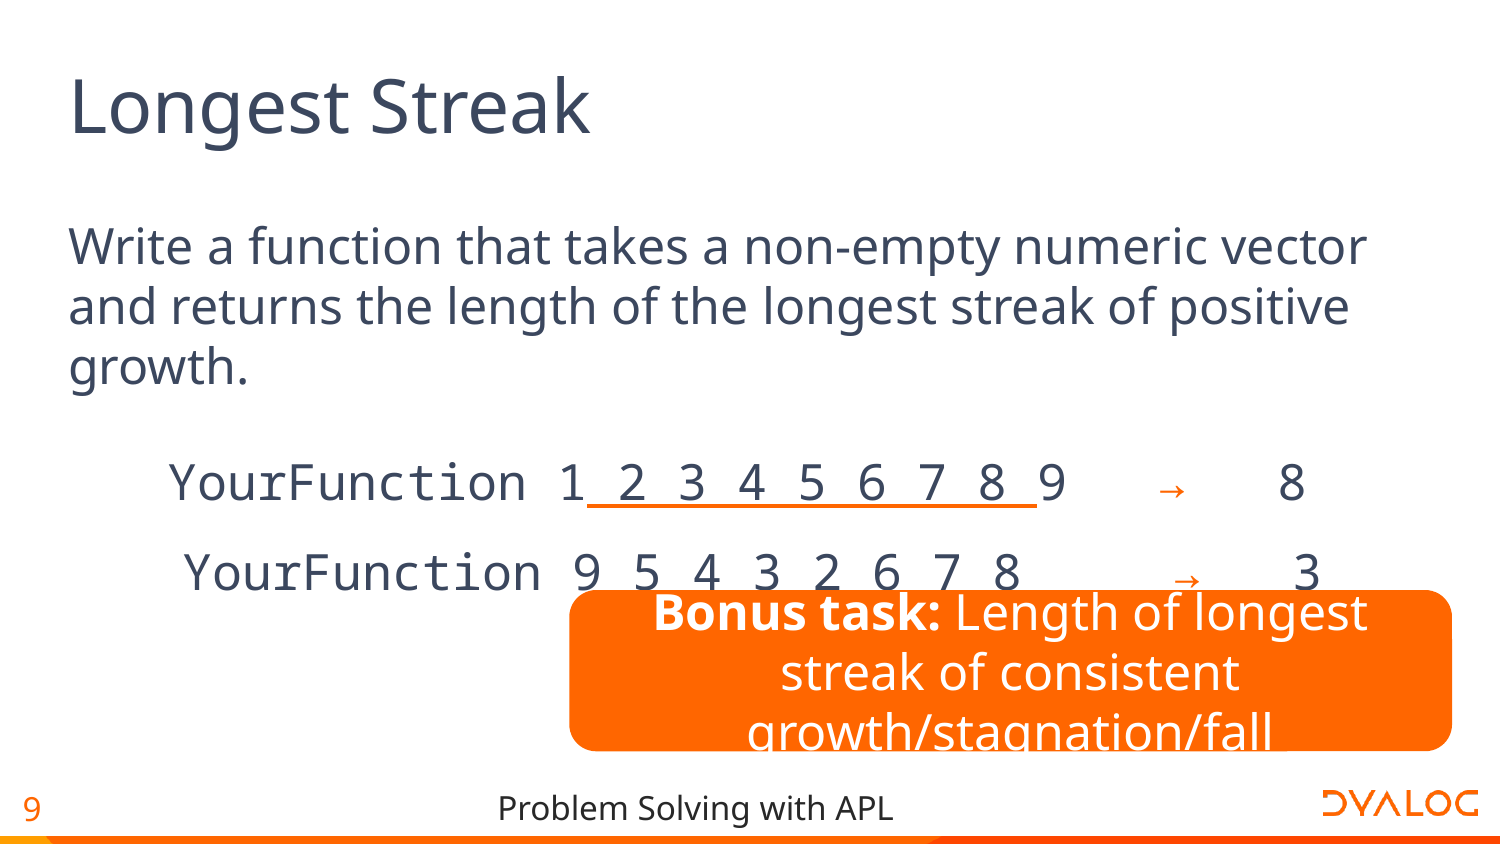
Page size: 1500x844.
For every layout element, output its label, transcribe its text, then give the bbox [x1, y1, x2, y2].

picture [0, 836, 1500, 844]
text_box Bonus task: Length of longest streak of consistent growth/stagnation/fall [567, 587, 1455, 754]
picture [1323, 790, 1478, 816]
list Write a function that takes a non-empty numeric vector and returns the length of the longest streak of positive growth. YourFunction 1 2 3 4 5 6 7 8 9 → 8 YourFunction 9 5 4 3 2 6 7 8 → 3 [53, 207, 1453, 740]
title Longest Streak [53, 43, 1129, 157]
